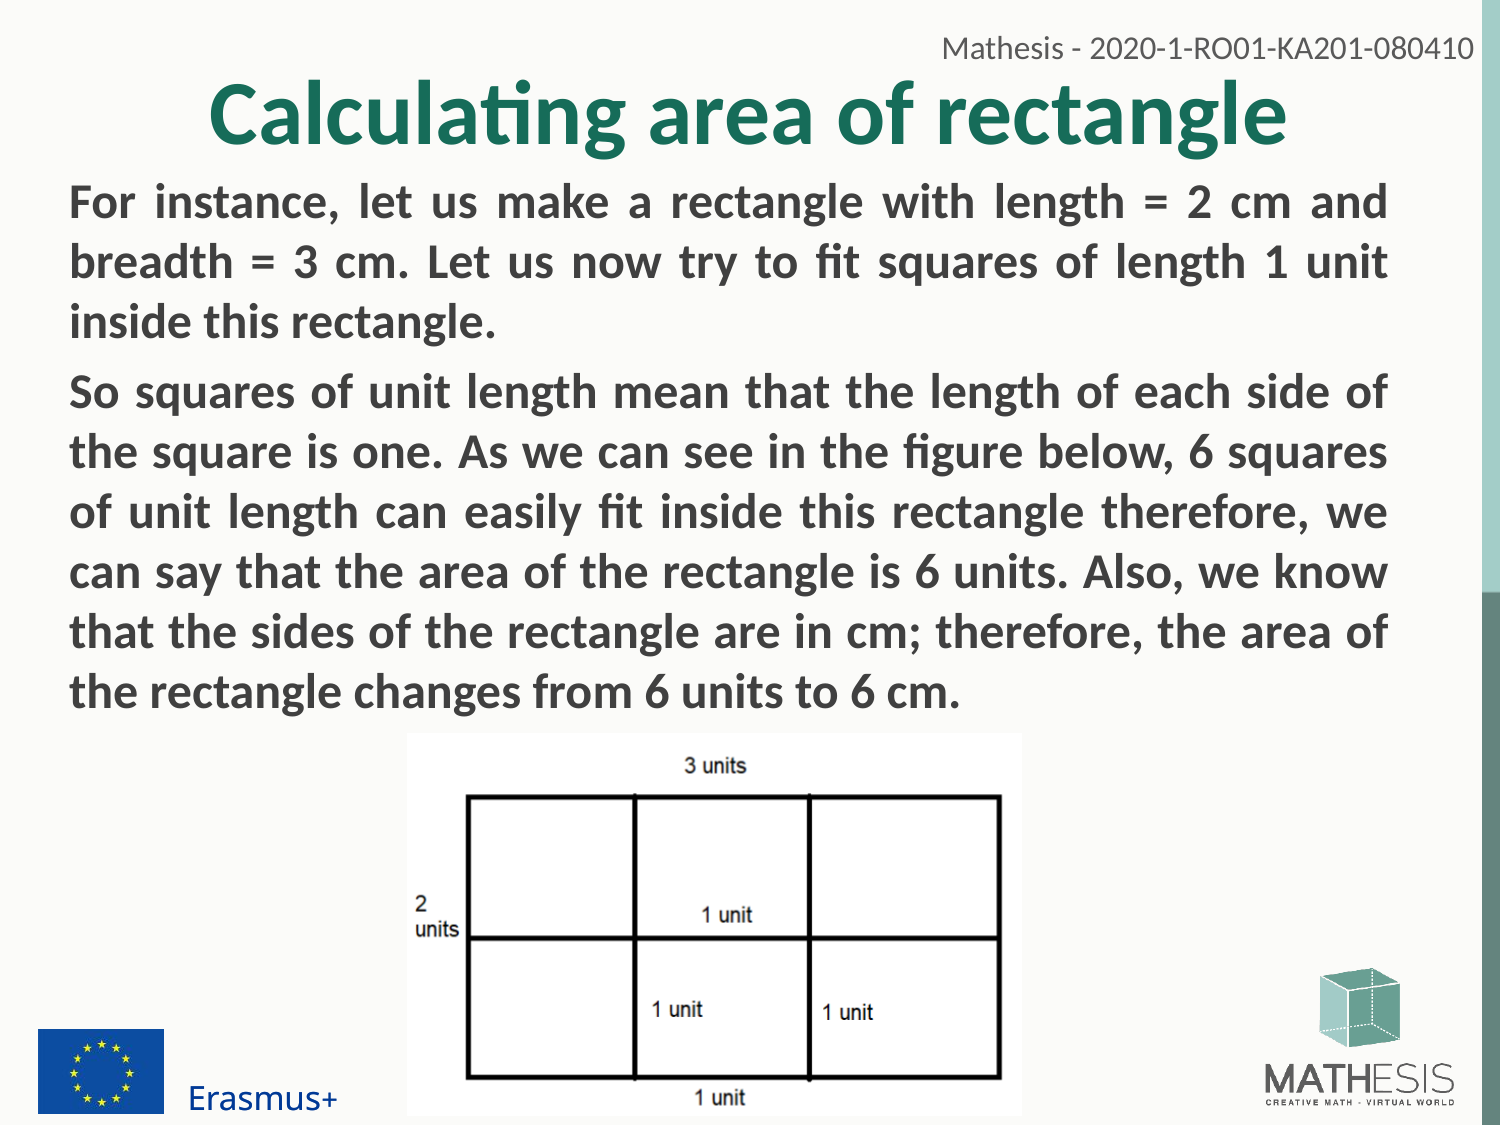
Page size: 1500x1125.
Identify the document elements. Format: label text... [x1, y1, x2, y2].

picture [407, 733, 1022, 1117]
list For instance, let us make a rectangle with length = 2 cm and breadth = 3 cm. Let us now try to fit squares of length 1 unit inside this rectangle. So squares of unit length mean that the length of each side of the square is one. As we can see in the figure below, 6 squares of unit length can easily fit inside this rectangle therefore, we can say that the area of the rectangle is 6 units. Also, we know that the sides of the rectangle are in cm; therefore, the area of the rectangle changes from 6 units to 6 cm. [54, 160, 1405, 904]
picture [38, 1029, 164, 1114]
title Calculating area of rectangle [75, 45, 1425, 233]
